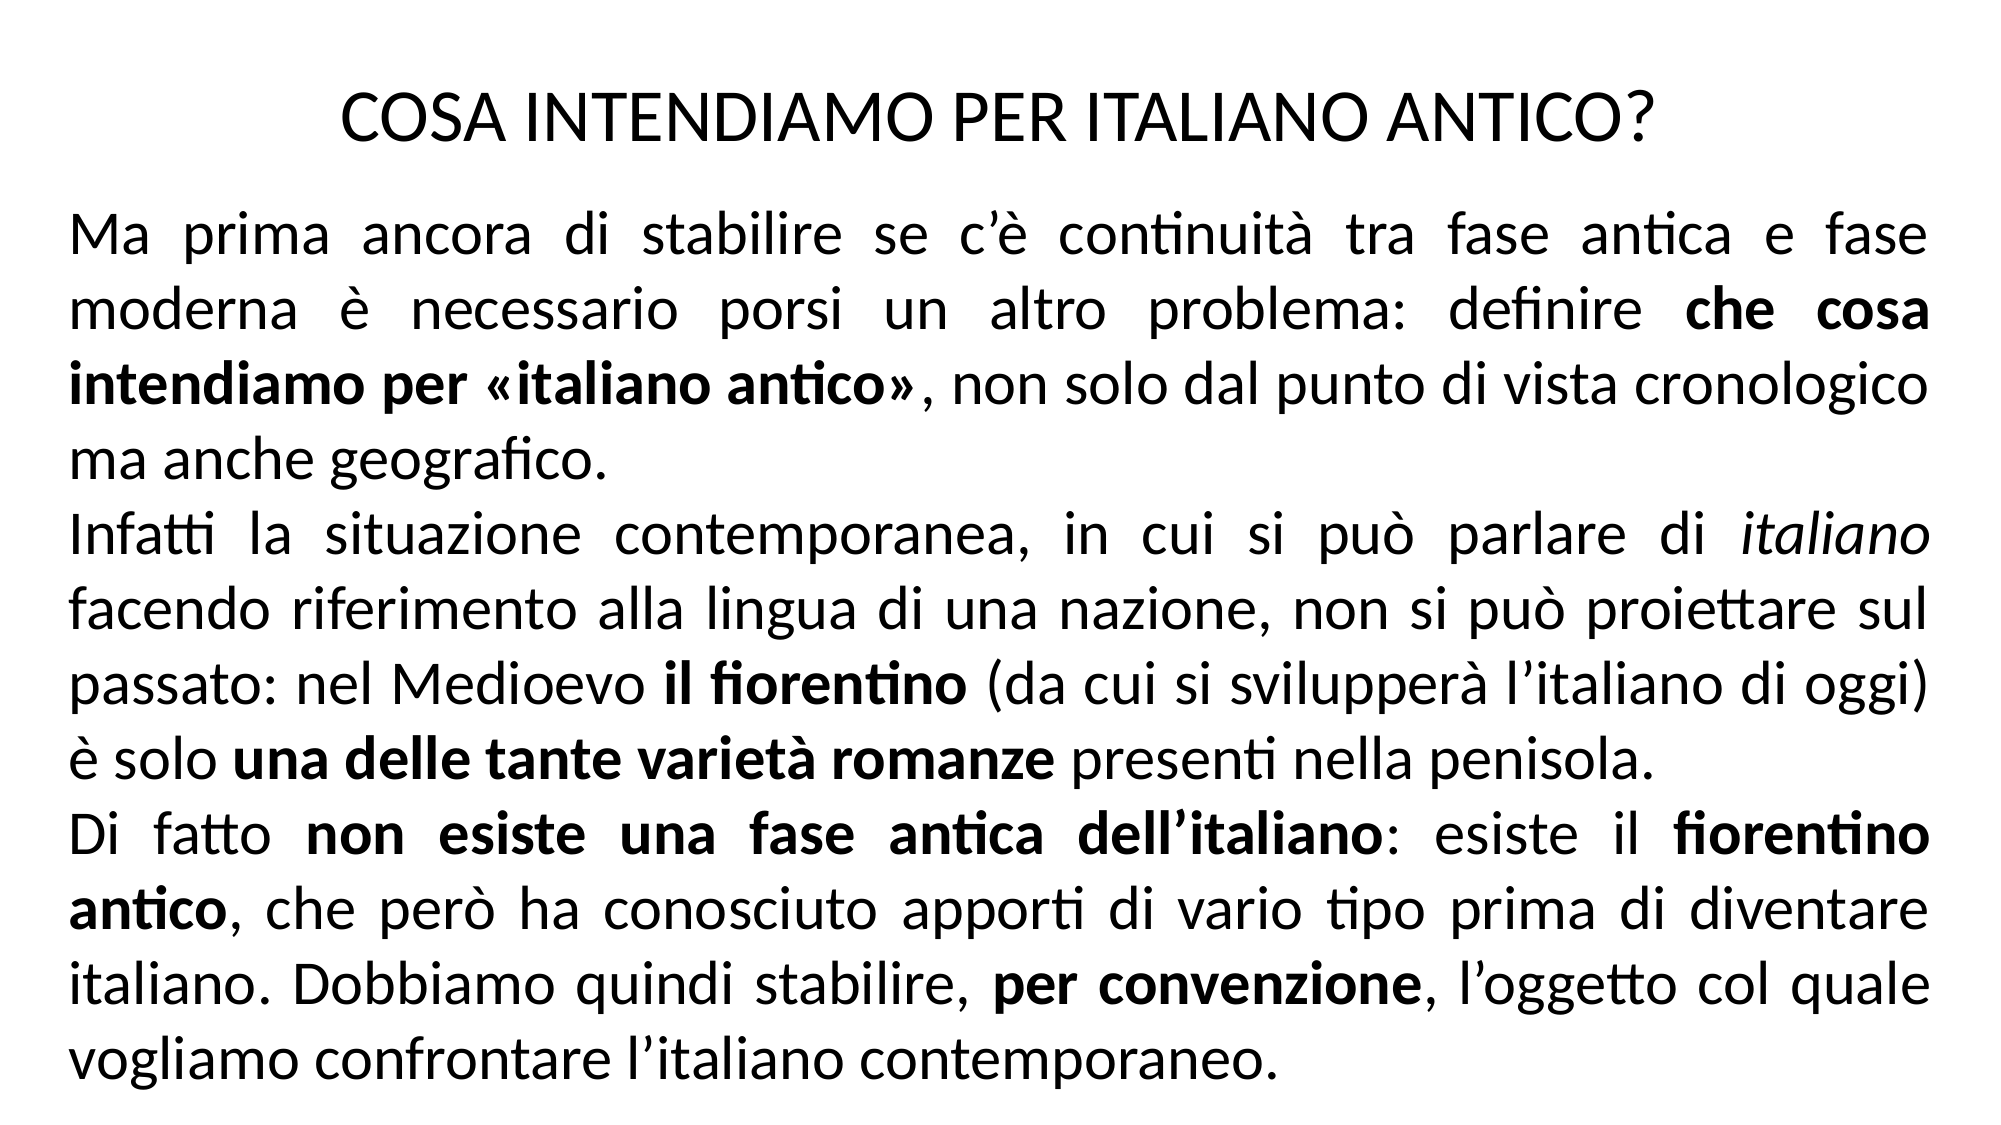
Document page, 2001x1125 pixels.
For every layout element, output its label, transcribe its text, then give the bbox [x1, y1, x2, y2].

text_box Ma prima ancora di stabilire se c’è continuità tra fase antica e fase moderna è necessario porsi un altro problema: definire che cosa intendiamo per «italiano antico», non solo dal punto di vista cronologico ma anche geografico. Infatti la situazione contemporanea, in cui si può parlare di italiano facendo riferimento alla lingua di una nazione, non si può proiettare sul passato: nel Medioevo il fiorentino (da cui si svilupperà l’italiano di oggi) è solo una delle tante varietà romanze presenti nella penisola. Di fatto non esiste una fase antica dell’italiano: esiste il fiorentino antico, che però ha conosciuto apporti di vario tipo prima di diventare italiano. Dobbiamo quindi stabilire, per convenzione, l’oggetto col quale vogliamo confrontare l’italiano contemporaneo. [53, 185, 1947, 1100]
text_box COSA INTENDIAMO PER ITALIANO ANTICO? [53, 58, 1947, 164]
